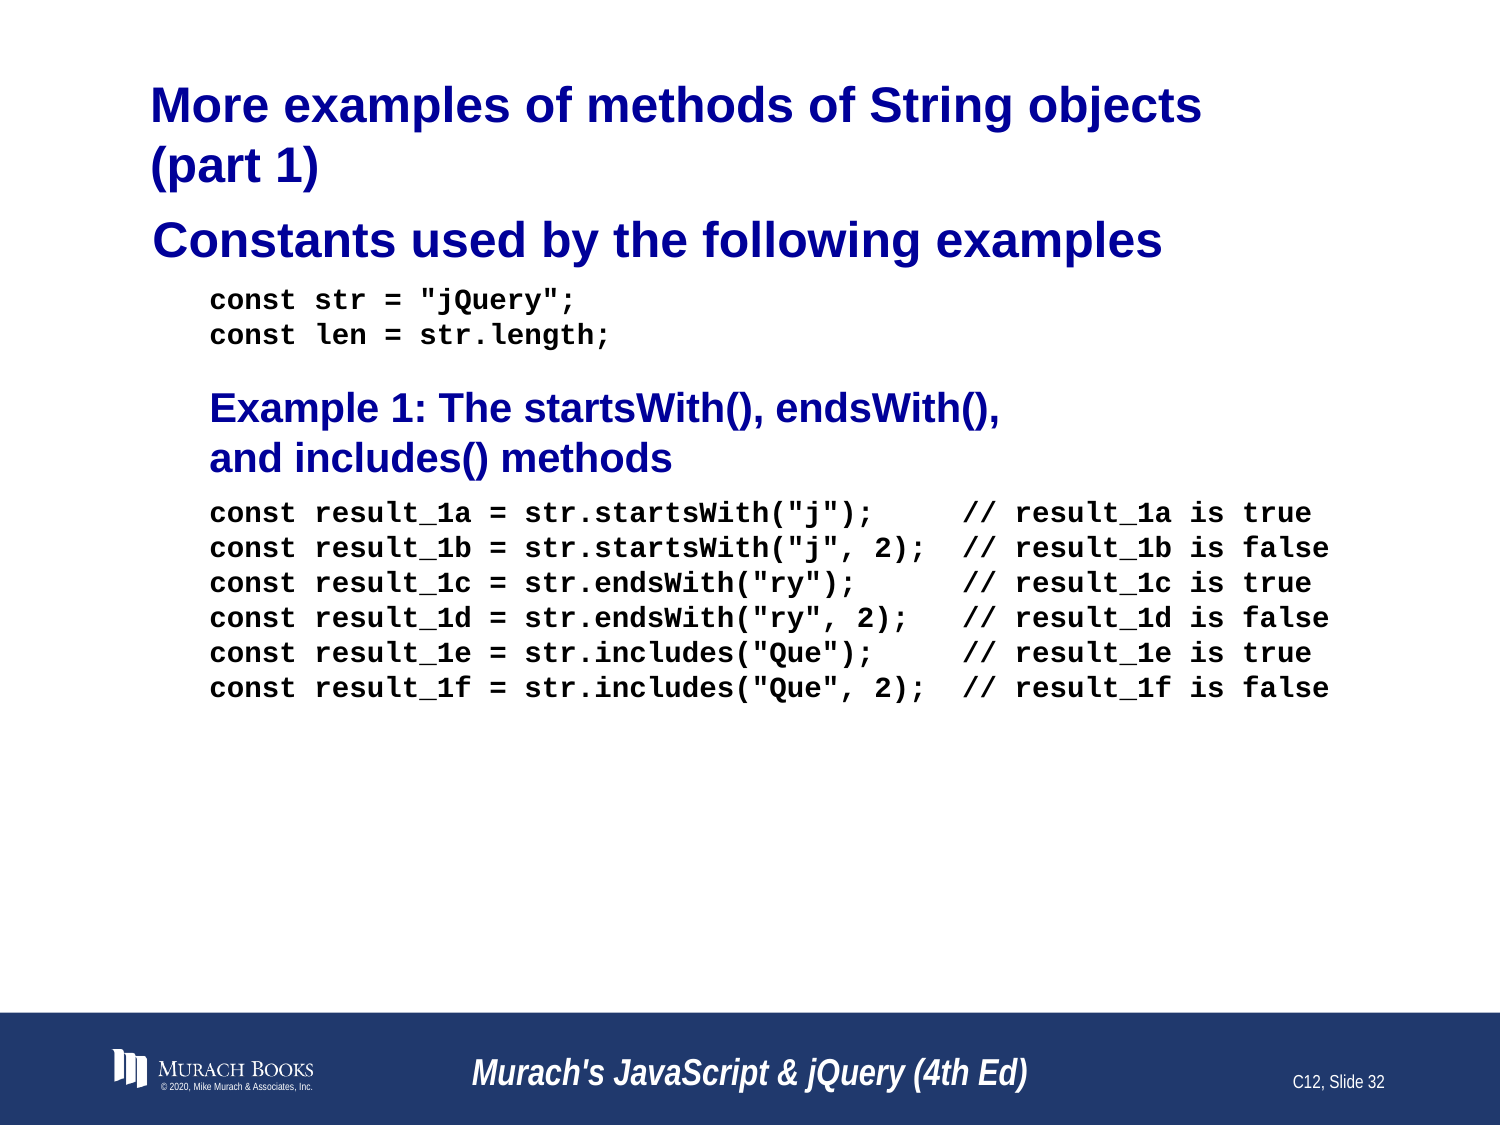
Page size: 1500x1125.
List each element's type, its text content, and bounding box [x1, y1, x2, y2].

title More examples of methods of String objects (part 1) [150, 72, 1350, 194]
slide_number Murach's JavaScript & jQuery (4th Ed) [463, 1025, 1050, 1100]
slide_number C12, Slide 32 [1087, 1025, 1400, 1100]
list Constants used by the following examples const str = "jQuery"; const len = str.length; Example 1: The startsWith(), endsWith(), and includes() methods const result_1a = str.startsWith("j"); // result_1a is true const result_1b = str.startsWith("j", 2); // result_1b is false const result_1c = str.endsWith("ry"); // result_1c is true const result_1d = str.endsWith("ry", 2); // result_1d is false const result_1e = str.includes("Que"); // result_1e is true const result_1f = str.includes("Que", 2); // result_1f is false [137, 200, 1350, 1000]
footer © 2020, Mike Murach & Associates, Inc. [12, 1025, 463, 1100]
